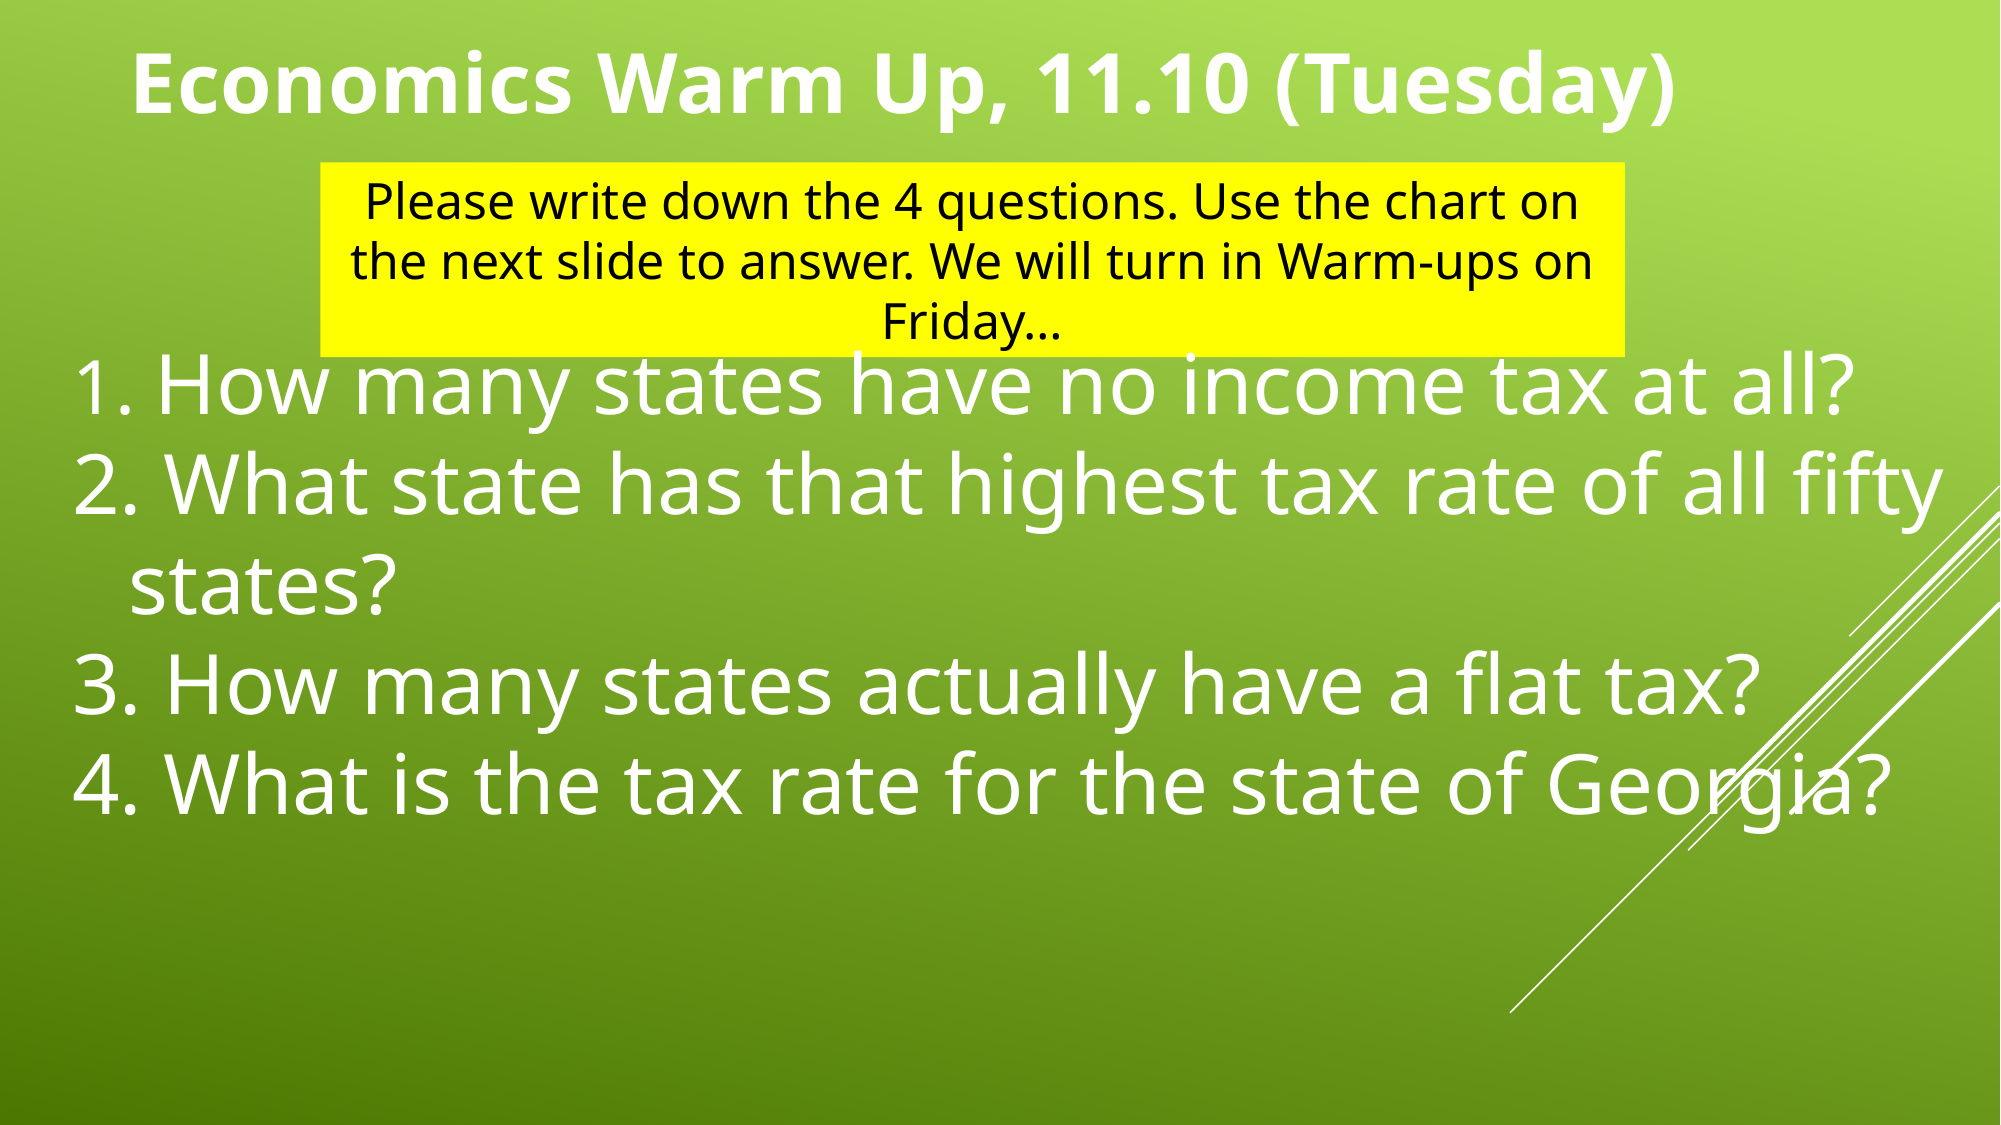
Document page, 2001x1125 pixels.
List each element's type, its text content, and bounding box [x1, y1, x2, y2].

text_box Please write down the 4 questions. Use the chart on the next slide to answer. We will turn in Warm-ups on Friday… [320, 162, 1625, 323]
text_box Economics Warm Up, 11.10 (Tuesday) [118, 24, 1858, 137]
text_box How many states have no income tax at all? What state has that highest tax rate of all fifty states? How many states actually have a flat tax? What is the tax rate for the state of Georgia? [57, 323, 1967, 1125]
